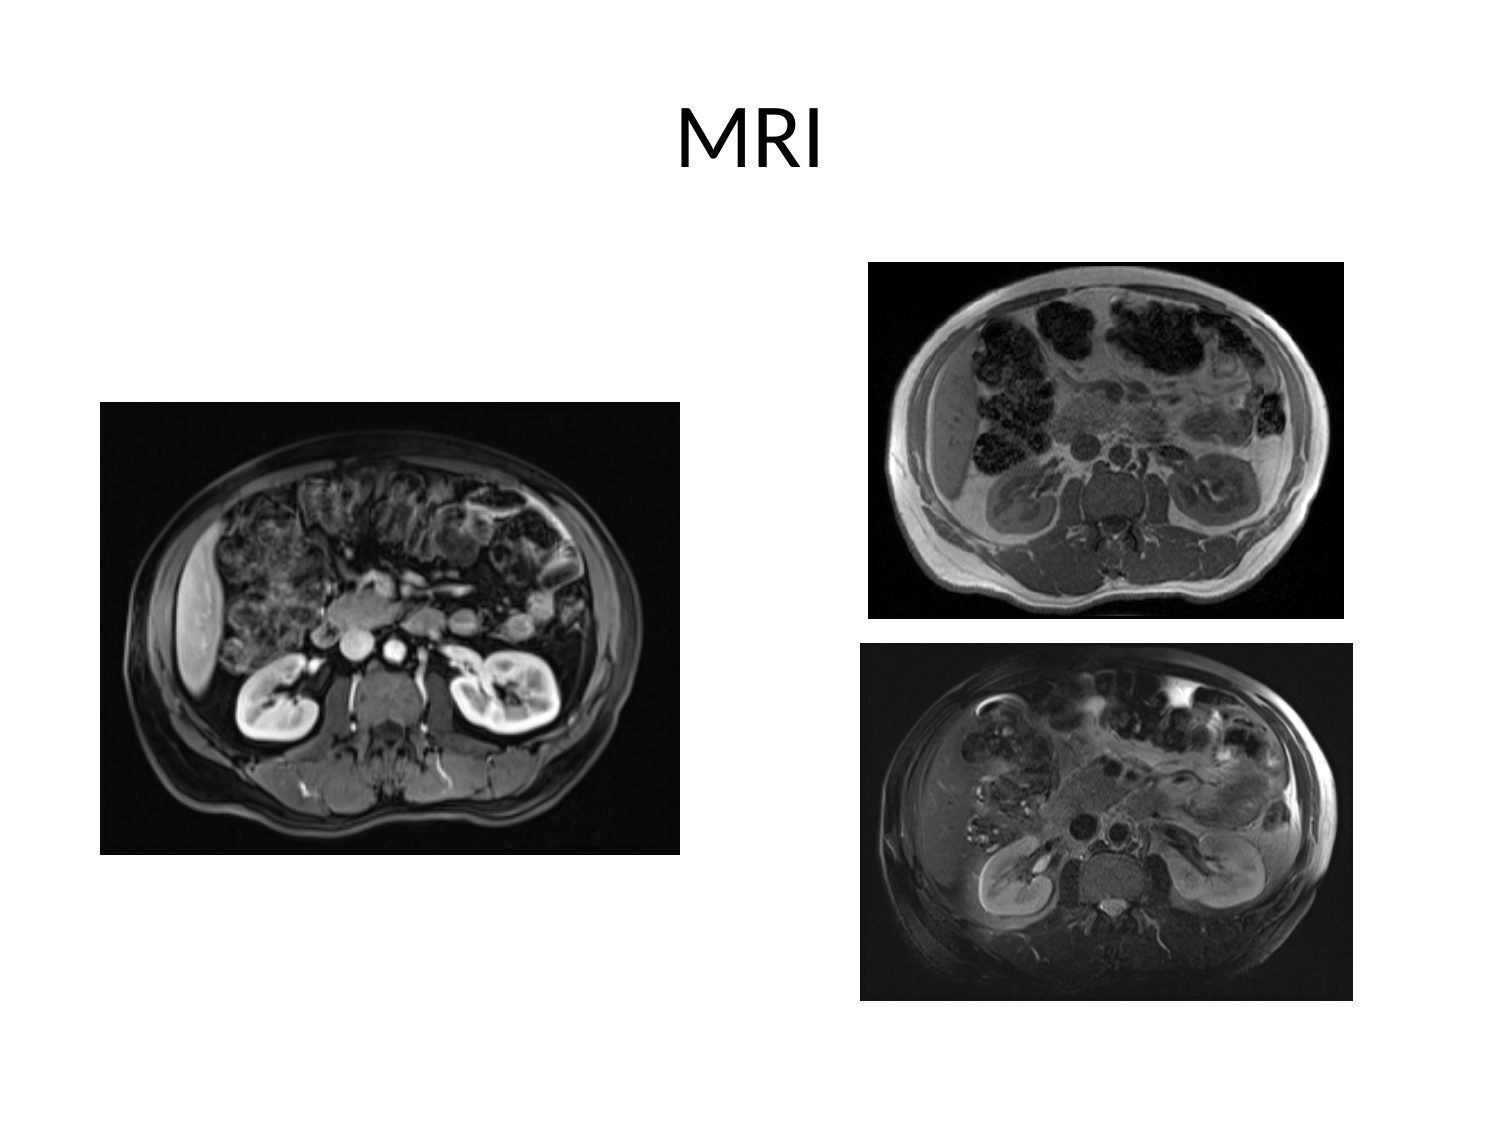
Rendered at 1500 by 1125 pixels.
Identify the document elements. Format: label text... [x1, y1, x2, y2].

title MRI [49, 37, 1451, 225]
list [100, 402, 680, 855]
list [860, 643, 1353, 1001]
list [868, 262, 1345, 620]
